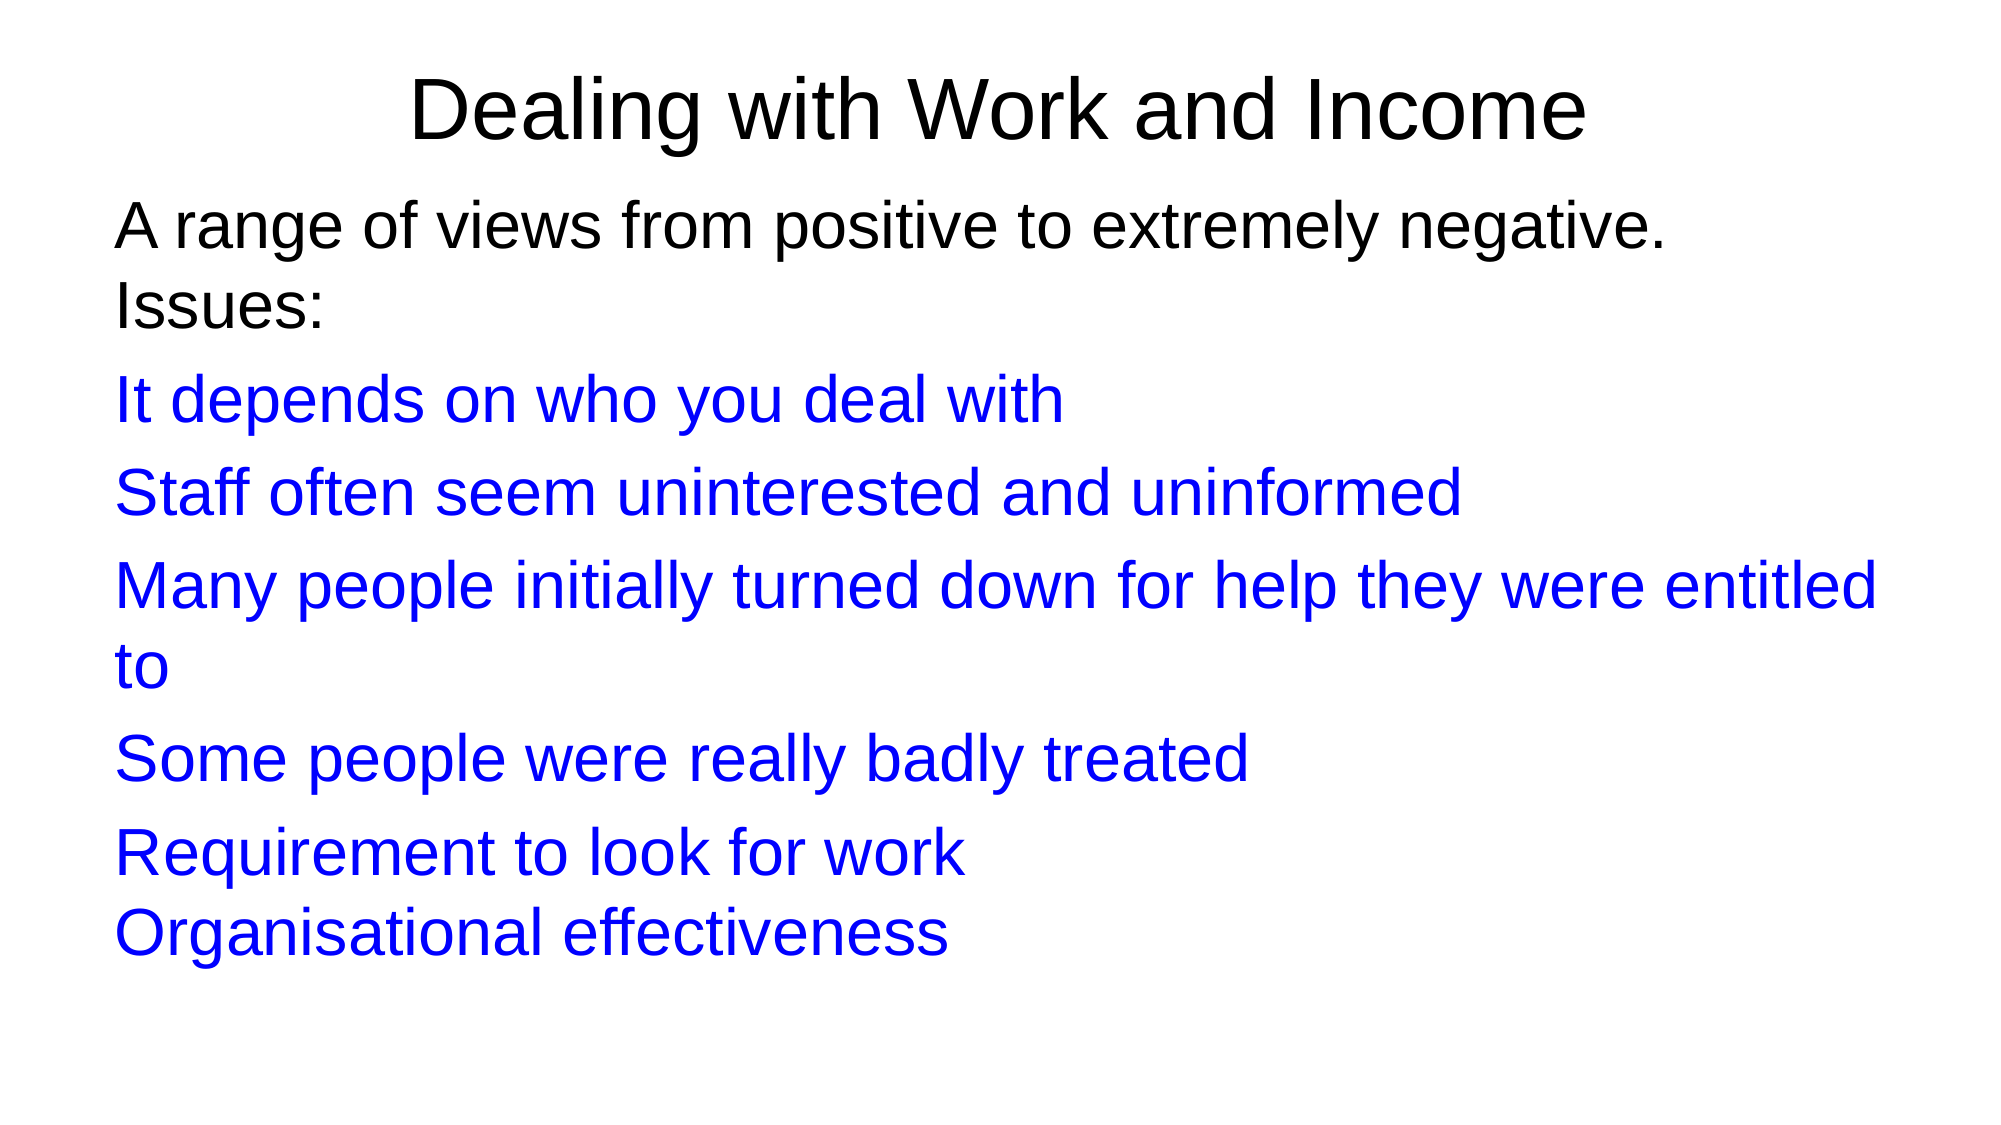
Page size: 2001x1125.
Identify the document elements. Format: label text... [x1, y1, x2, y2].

title Dealing with Work and Income [99, 45, 1900, 165]
list A range of views from positive to extremely negative. Issues: It depends on who you deal with Staff often seem uninterested and uninformed Many people initially turned down for help they were entitled to Some people were really badly treated Requirement to look for work Organisational effectiveness [99, 174, 1900, 1005]
